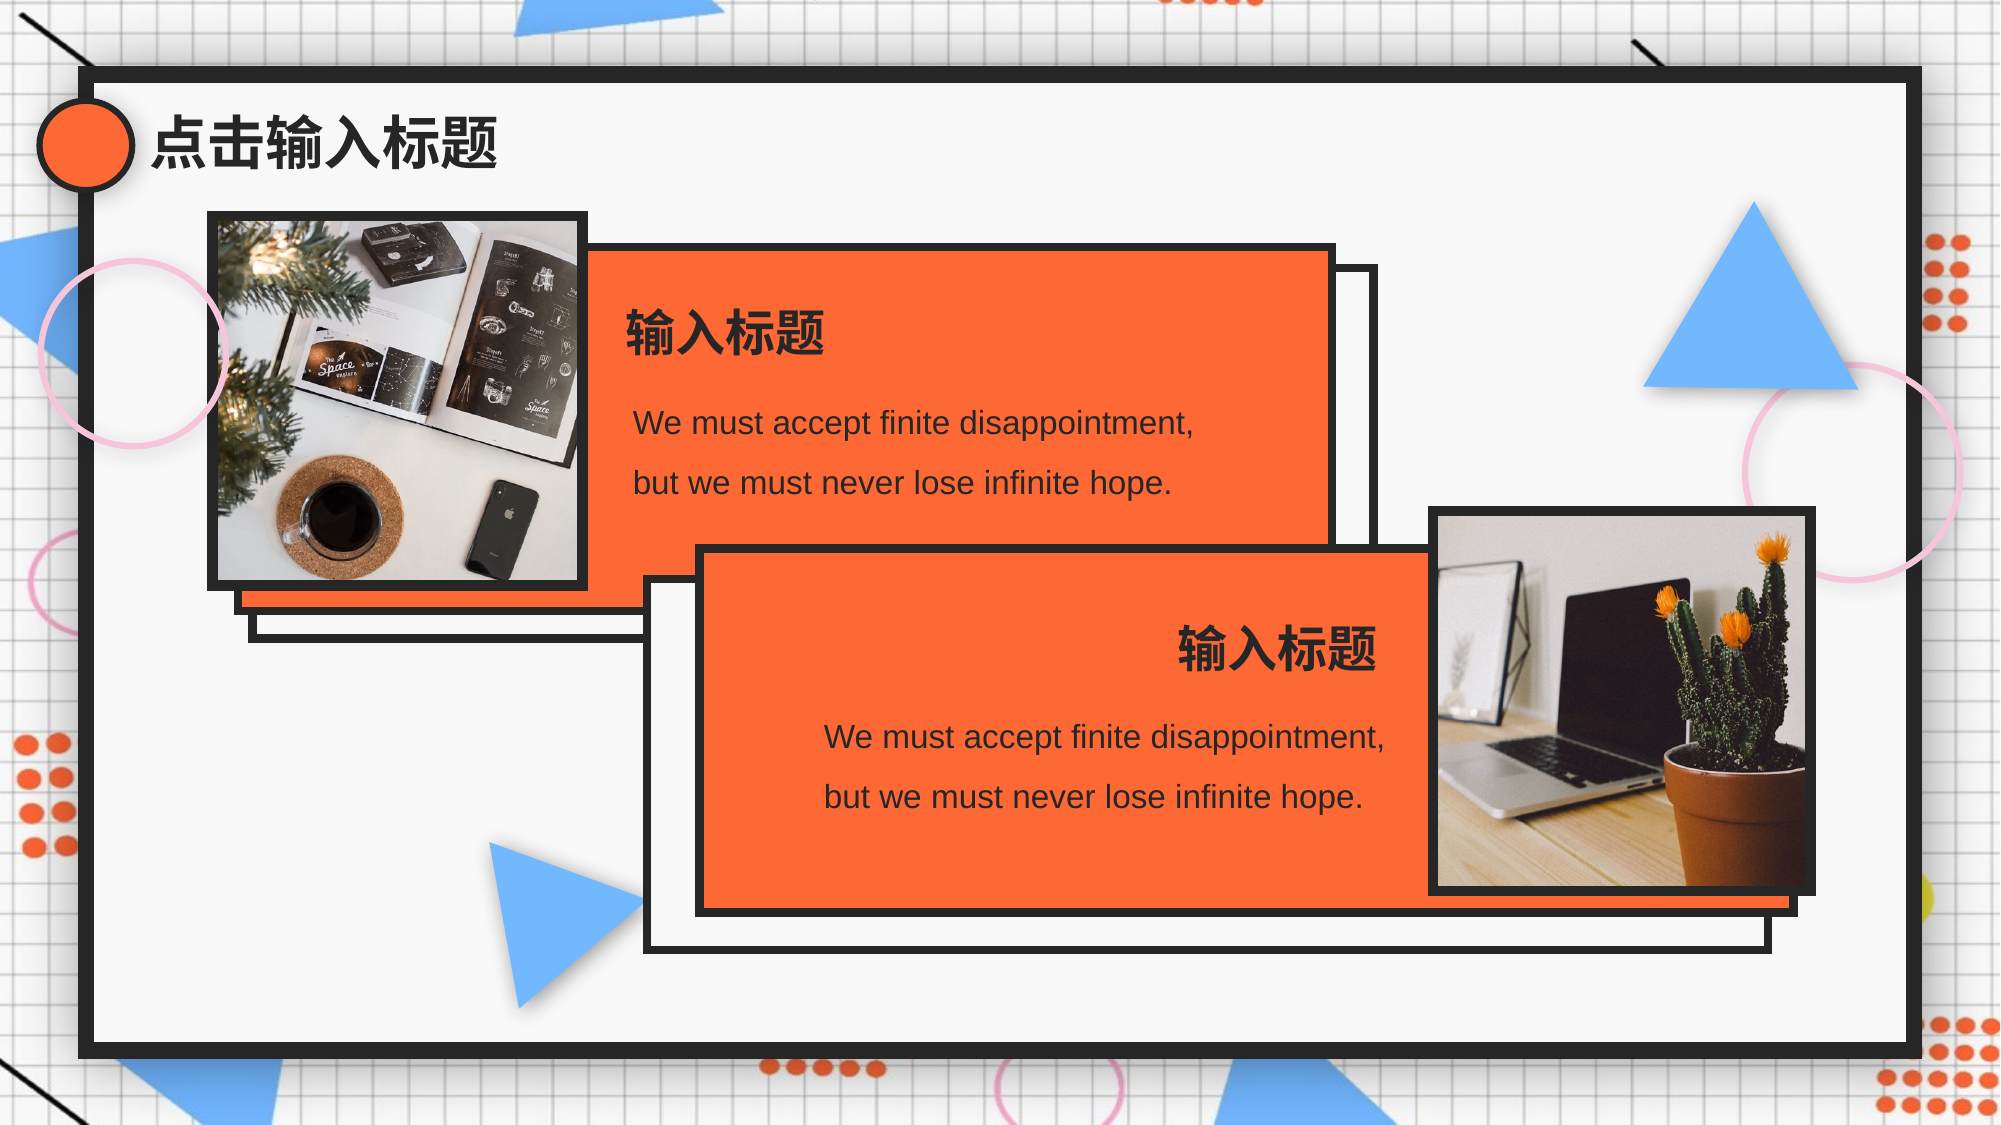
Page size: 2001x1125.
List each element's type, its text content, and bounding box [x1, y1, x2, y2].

text_box [39, 259, 228, 448]
text_box 输入标题 [610, 294, 841, 369]
text_box [237, 246, 1333, 612]
text_box [1641, 199, 1861, 391]
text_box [646, 510, 1811, 950]
picture [0, 0, 2001, 1125]
text_box We must accept finite disappointment, but we must never lose infinite hope. [618, 373, 1225, 509]
text_box [1333, 267, 1375, 510]
text_box [85, 428, 1915, 1051]
text_box [251, 612, 643, 640]
text_box [85, 73, 1915, 510]
text_box [487, 840, 643, 1011]
text_box [1744, 364, 1962, 582]
text_box [212, 215, 583, 586]
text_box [39, 99, 516, 191]
